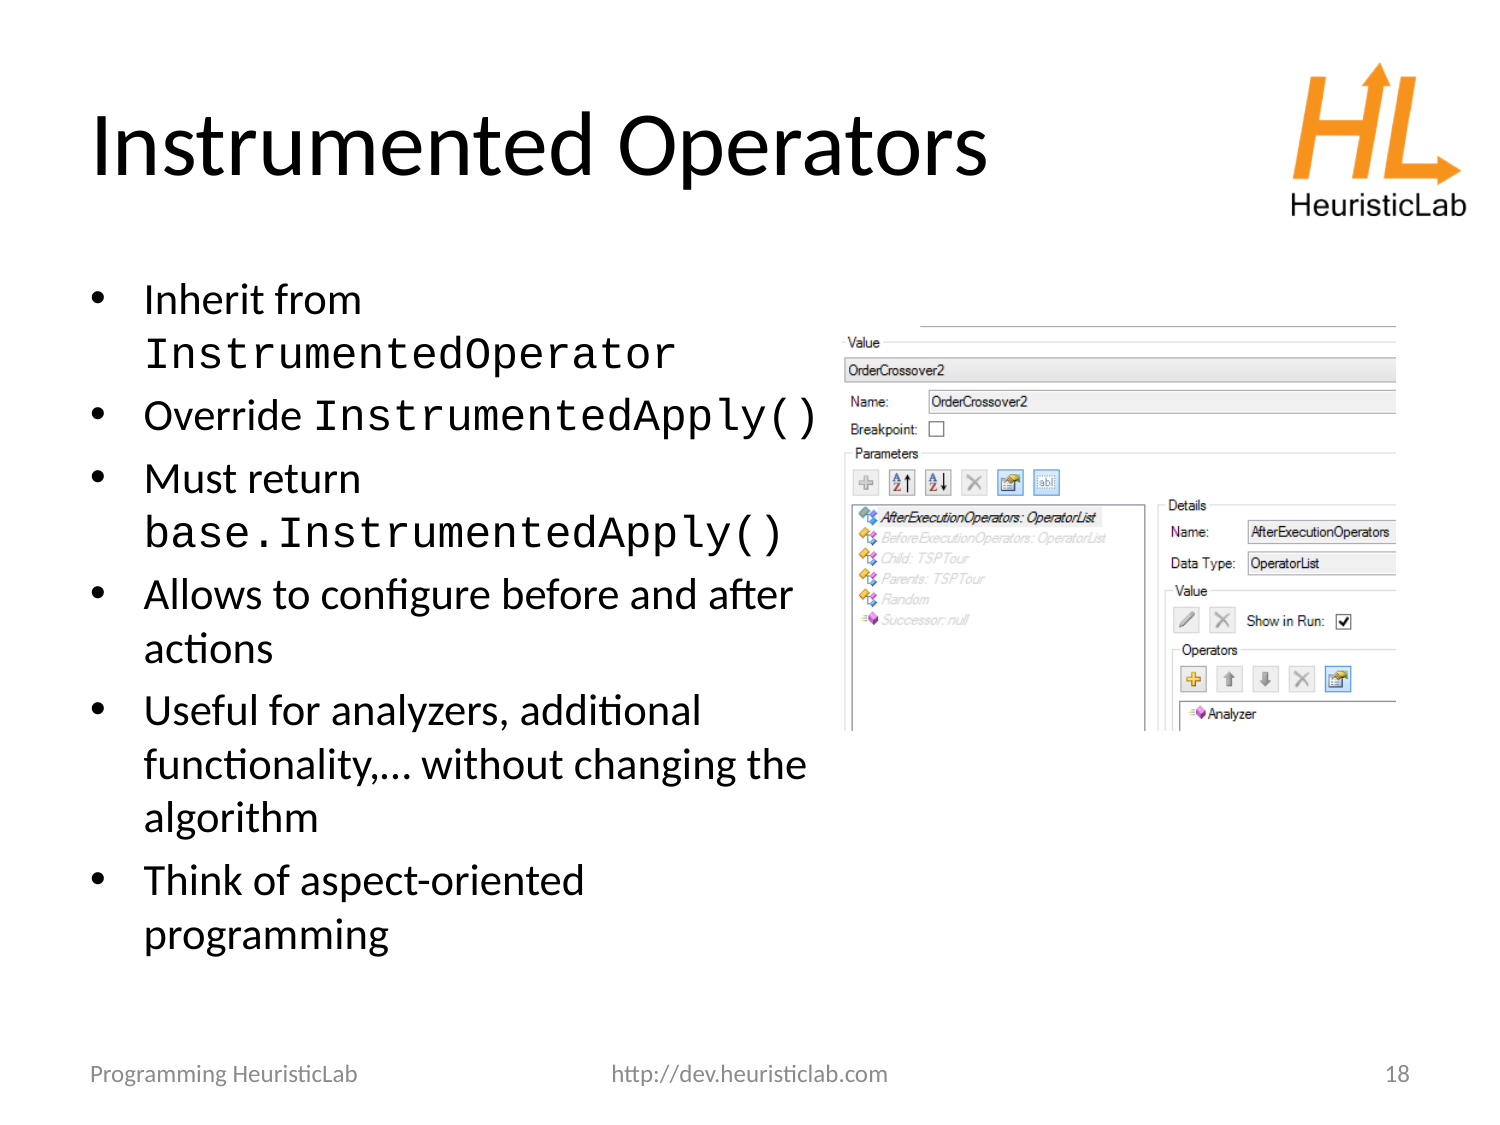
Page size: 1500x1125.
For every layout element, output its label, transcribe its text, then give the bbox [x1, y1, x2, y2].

picture [842, 326, 1396, 731]
footer http://dev.heuristiclab.com [512, 1042, 988, 1103]
list Inherit from InstrumentedOperator Override InstrumentedApply() Must return base.InstrumentedApply() Allows to configure before and after actions Useful for analyzers, additional functionality,… without changing the algorithm Think of aspect-oriented programming [75, 262, 845, 976]
title Instrumented Operators [75, 45, 1282, 233]
slide_number Programming HeuristicLab [75, 1042, 425, 1103]
slide_number 18 [1074, 1042, 1425, 1103]
picture [1281, 27, 1474, 244]
